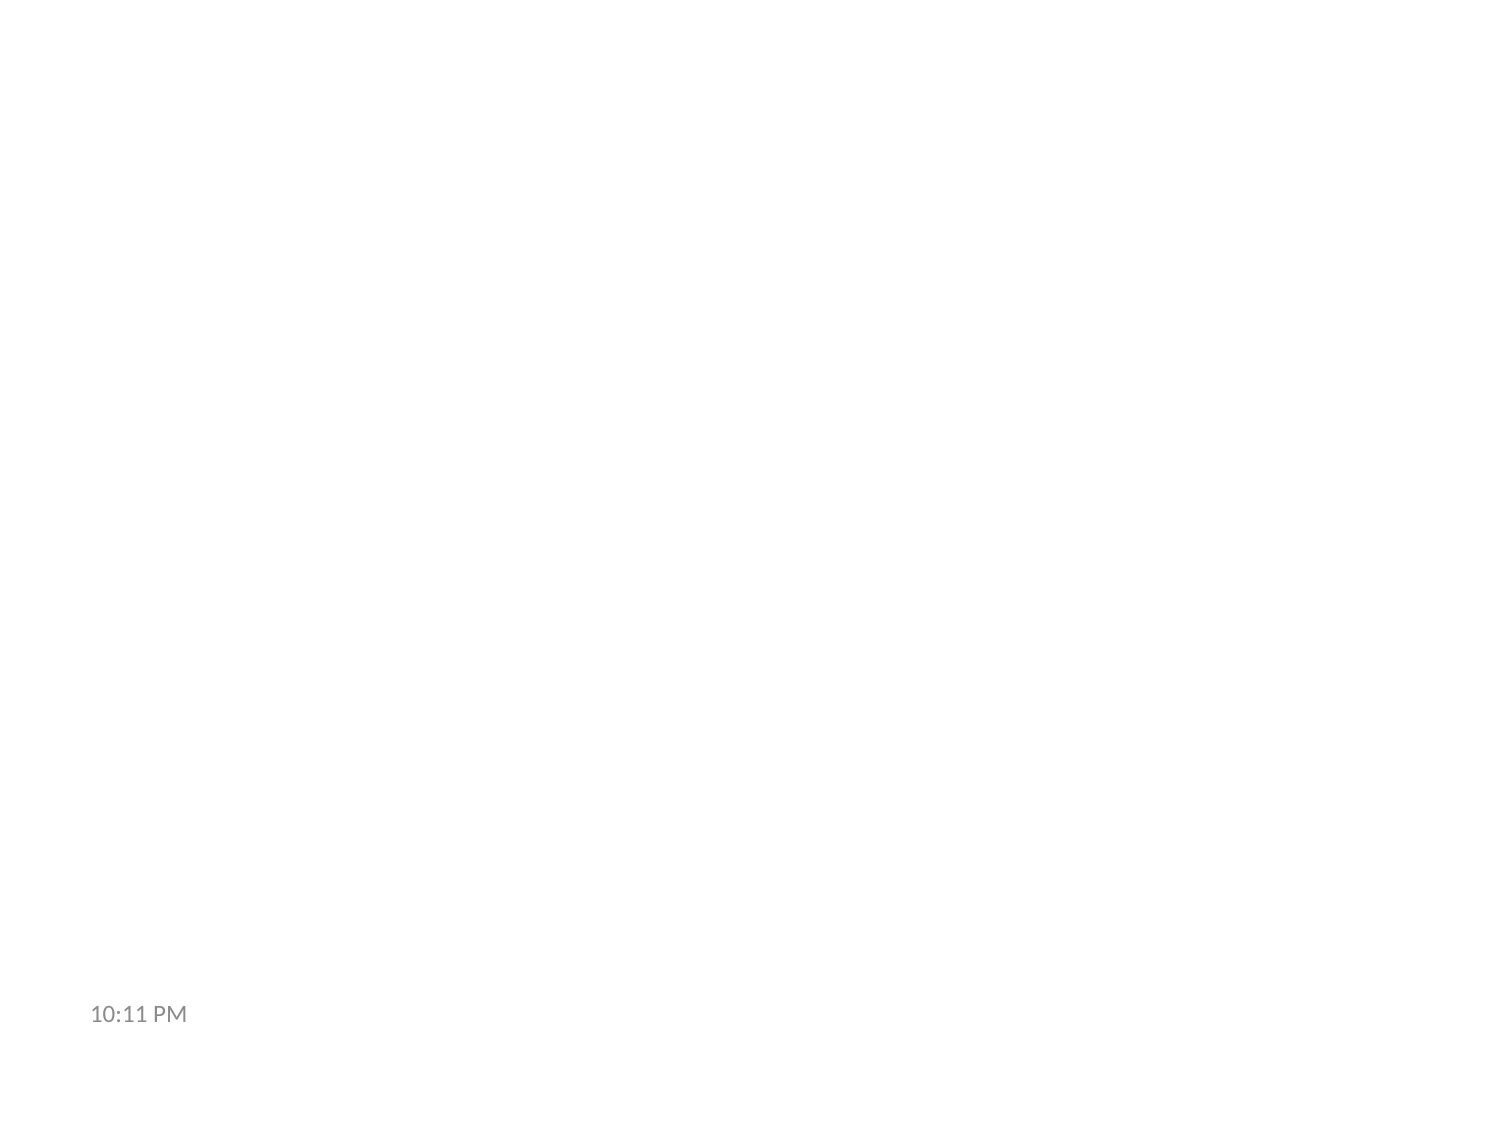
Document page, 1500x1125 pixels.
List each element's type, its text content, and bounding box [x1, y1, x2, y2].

text_box 3:35 PM [75, 982, 425, 1043]
